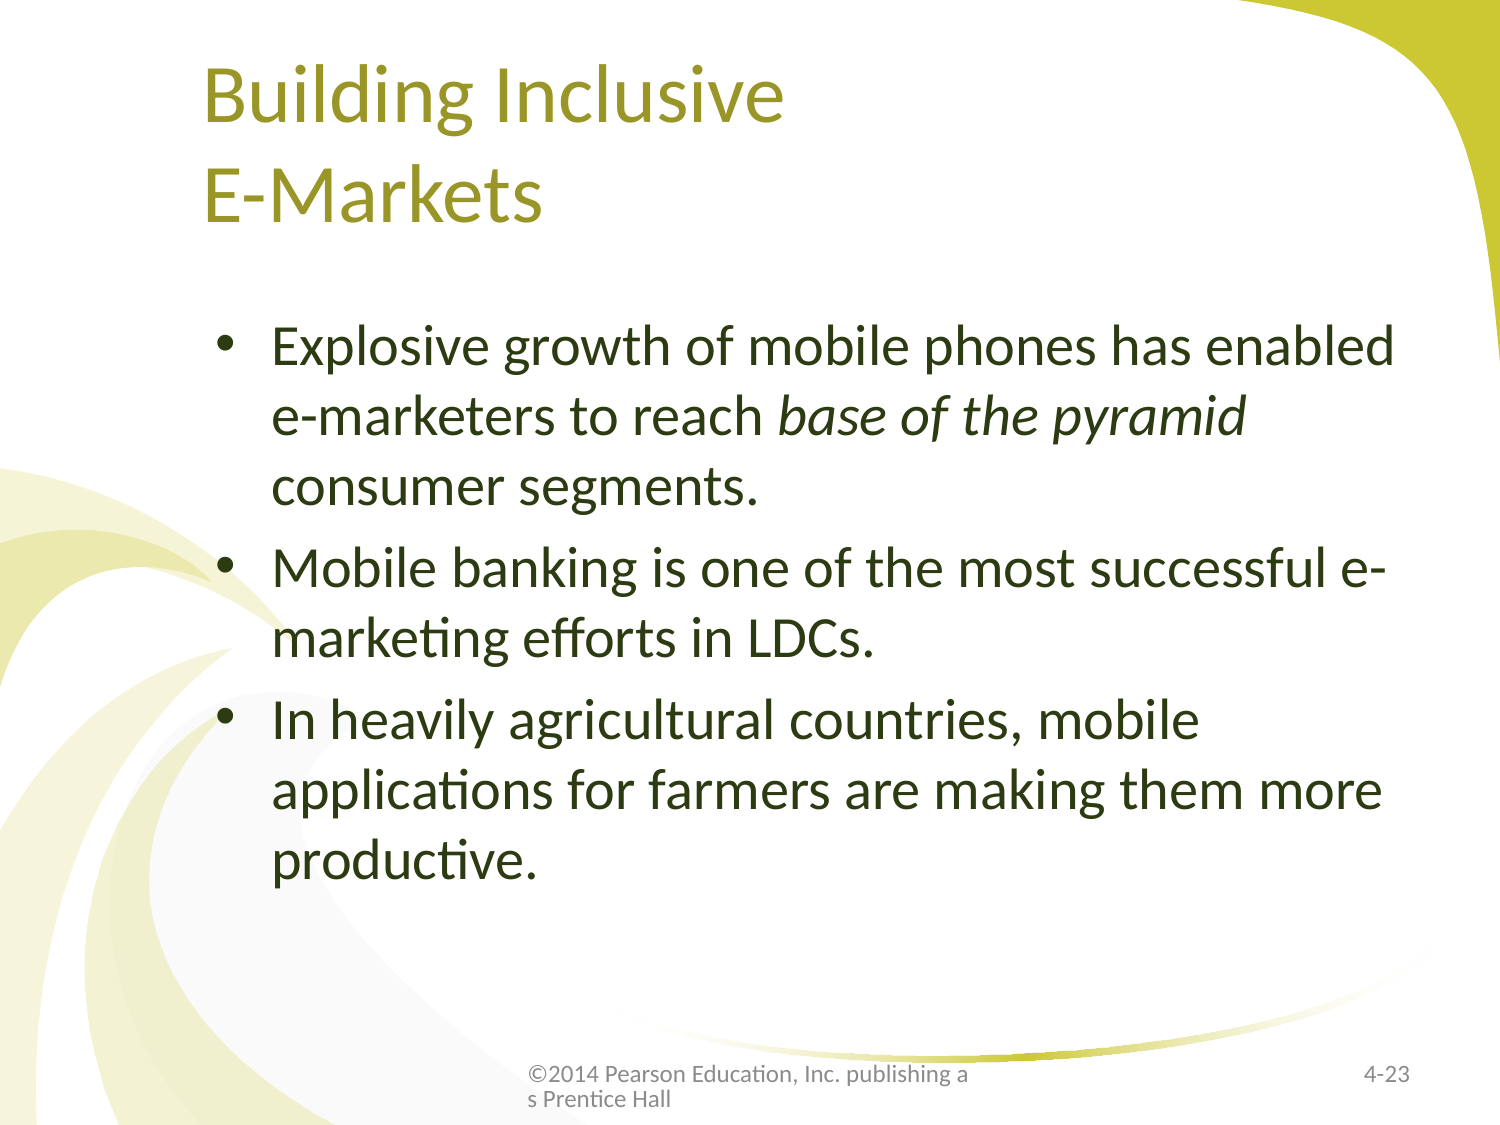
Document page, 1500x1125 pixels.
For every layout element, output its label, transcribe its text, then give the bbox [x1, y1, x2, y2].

footer ©2014 Pearson Education, Inc. publishing as Prentice Hall [512, 1042, 988, 1103]
title Building Inclusive E-Markets [187, 45, 1425, 233]
list Explosive growth of mobile phones has enabled e-marketers to reach base of the pyramid consumer segments. Mobile banking is one of the most successful e-marketing efforts in LDCs. In heavily agricultural countries, mobile applications for farmers are making them more productive. [200, 299, 1463, 1000]
slide_number 4-23 [1074, 1042, 1425, 1103]
